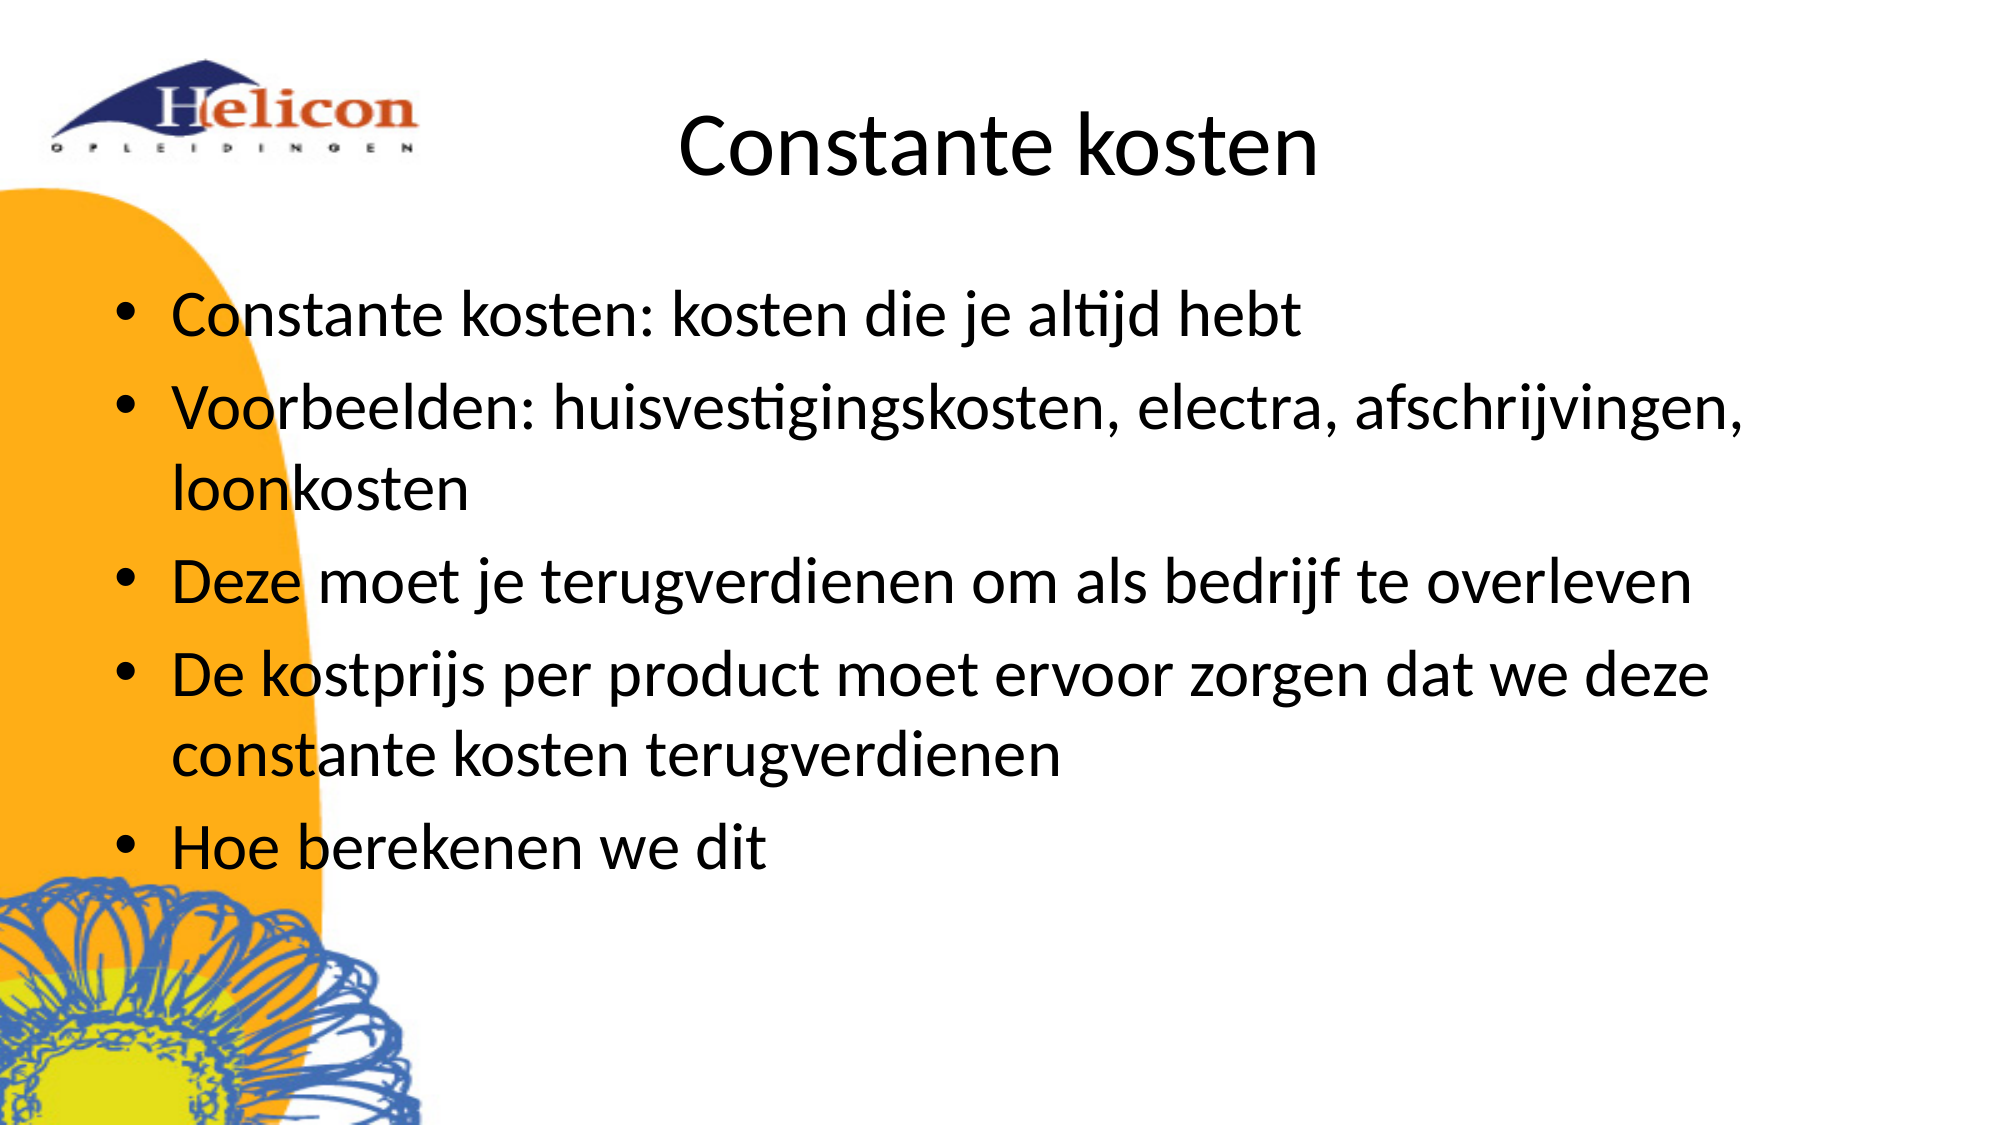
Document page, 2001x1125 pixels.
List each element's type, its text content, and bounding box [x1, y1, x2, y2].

title Constante kosten [99, 45, 1900, 233]
picture [0, 0, 2001, 1125]
list Constante kosten: kosten die je altijd hebt Voorbeelden: huisvestigingskosten, electra, afschrijvingen, loonkosten Deze moet je terugverdienen om als bedrijf te overleven De kostprijs per product moet ervoor zorgen dat we deze constante kosten terugverdienen Hoe berekenen we dit [99, 262, 1900, 1005]
